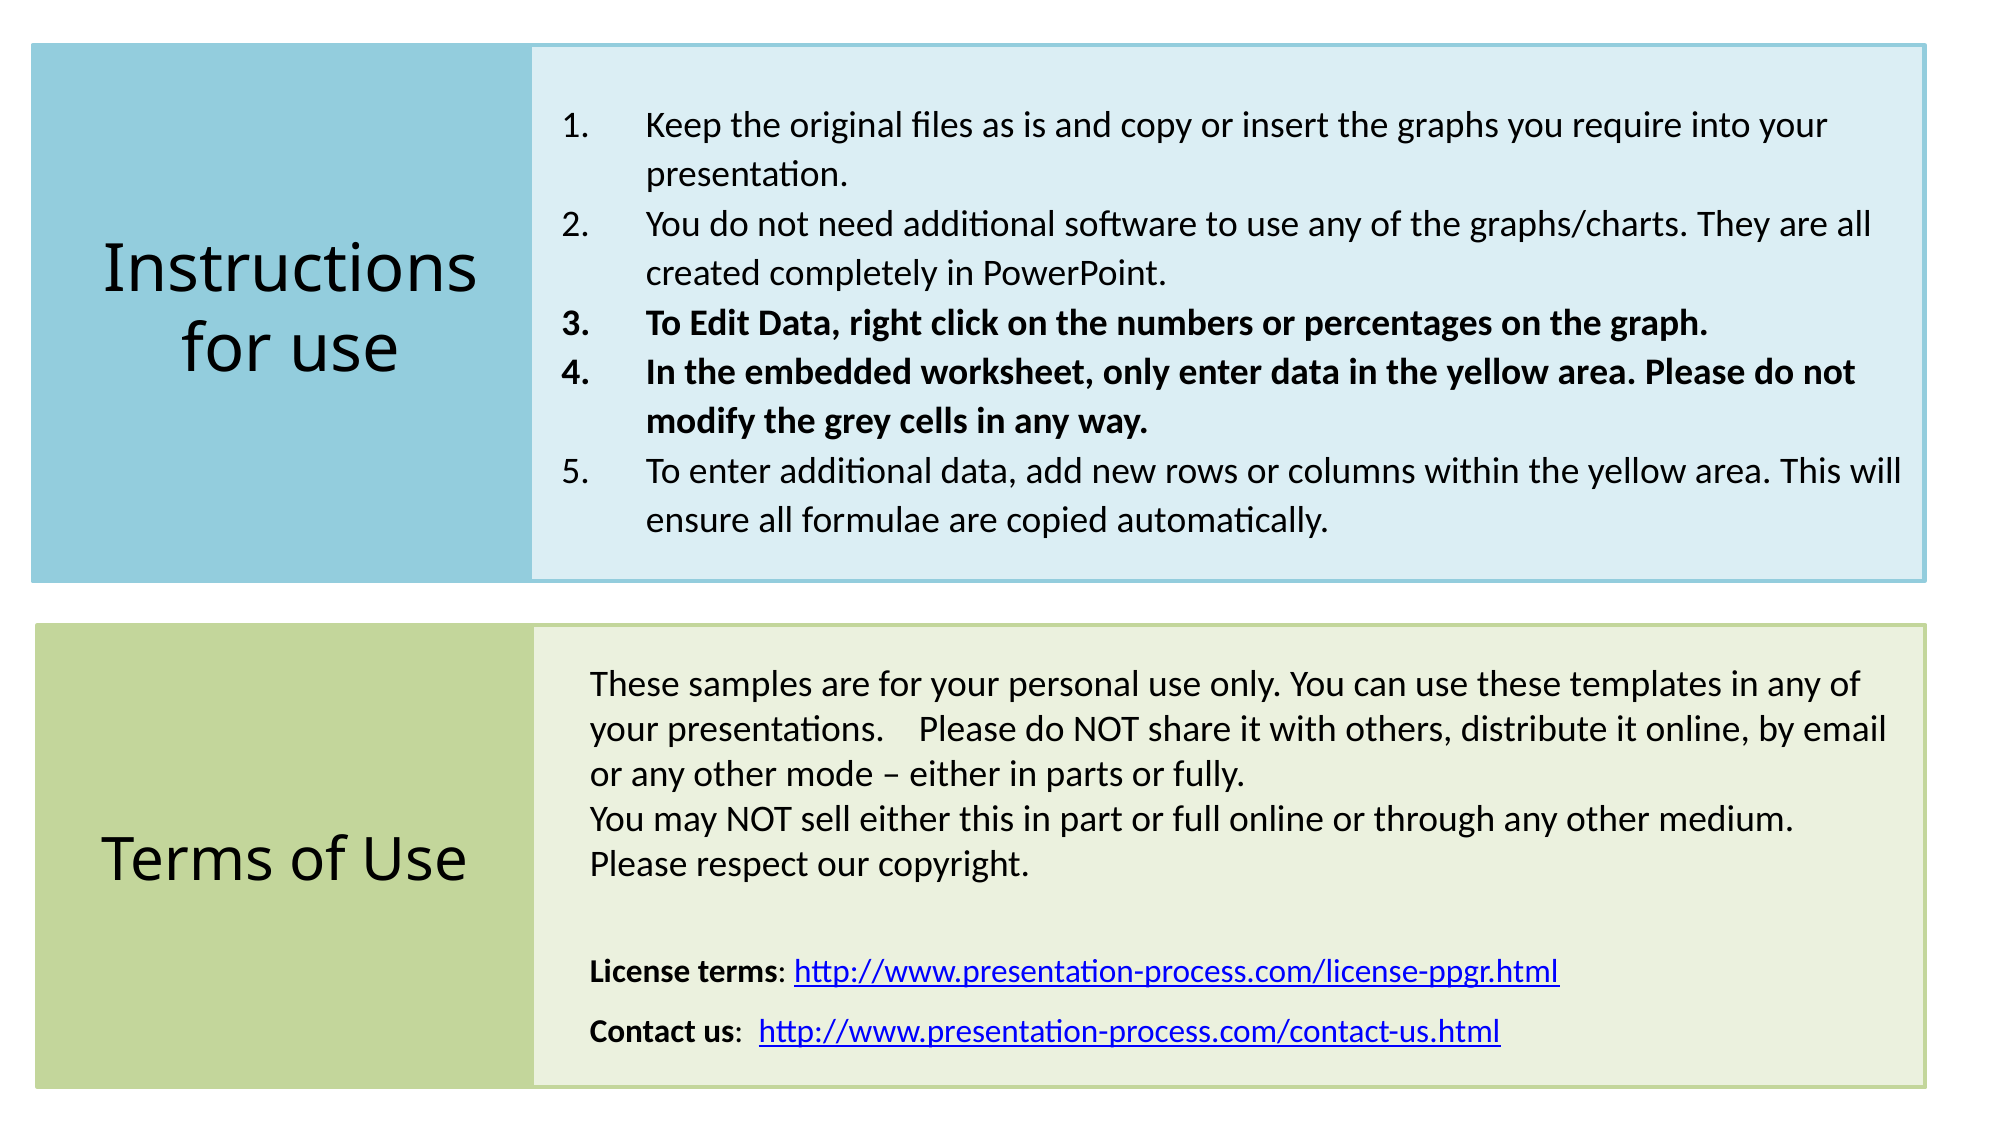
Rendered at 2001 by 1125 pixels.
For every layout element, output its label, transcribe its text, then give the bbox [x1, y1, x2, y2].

text_box [35, 623, 530, 1089]
text_box These samples are for your personal use only. You can use these templates in any of your presentations. Please do NOT share it with others, distribute it online, by email or any other mode – either in parts or fully. You may NOT sell either this in part or full online or through any other medium. Please respect our copyright. License terms: http://www.presentation-process.com/license-ppgr.html Contact us: http://www.presentation-process.com/contact-us.html [574, 651, 1913, 1057]
text_box Terms of Use [44, 812, 525, 900]
list Keep the original files as is and copy or insert the graphs you require into your presentation. You do not need additional software to use any of the graphs/charts. They are all created completely in PowerPoint. To Edit Data, right click on the numbers or percentages on the graph. In the embedded worksheet, only enter data in the yellow area. Please do not modify the grey cells in any way. To enter additional data, add new rows or columns within the yellow area. This will ensure all formulae are copied automatically. [546, 87, 1925, 568]
title Instructions for use [57, 242, 525, 368]
text_box [530, 623, 1927, 1089]
text_box [532, 43, 1927, 583]
text_box [31, 43, 532, 583]
